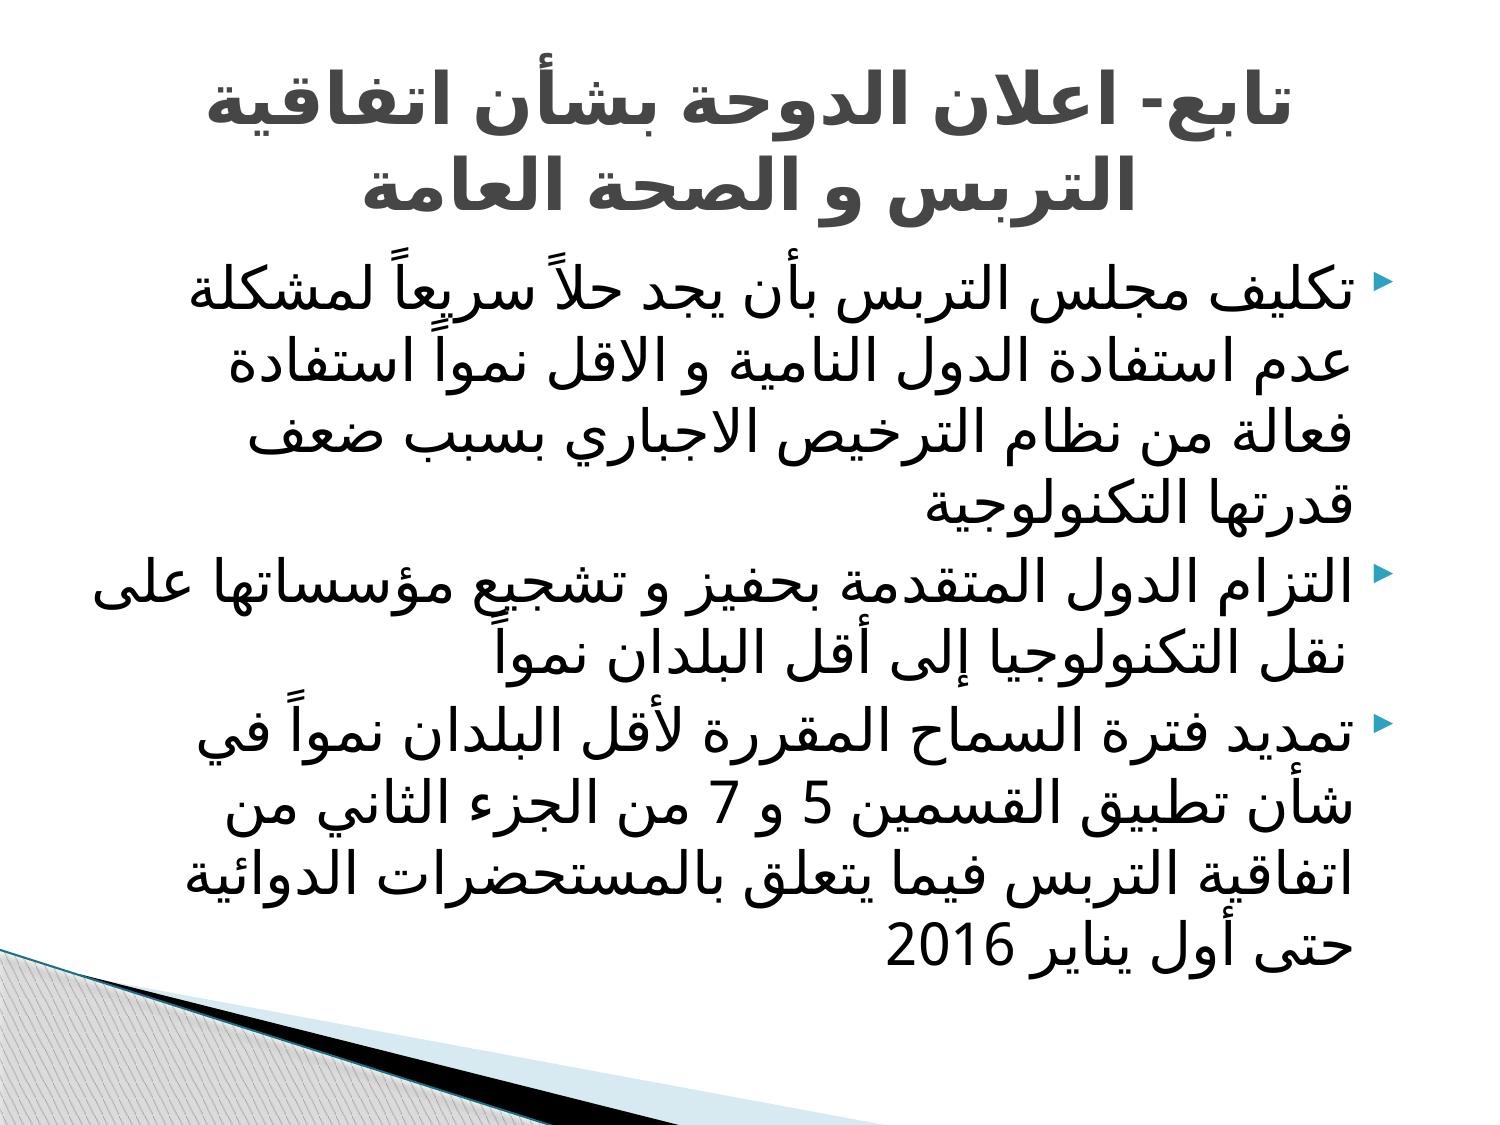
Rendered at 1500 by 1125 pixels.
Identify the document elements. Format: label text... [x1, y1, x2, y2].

title تابع- اعلان الدوحة بشأن اتفاقية التربس و الصحة العامة [75, 45, 1425, 233]
list تكليف مجلس التربس بأن يجد حلاً سريعاً لمشكلة عدم استفادة الدول النامية و الاقل نمواً استفادة فعالة من نظام الترخيص الاجباري بسبب ضعف قدرتها التكنولوجية التزام الدول المتقدمة بحفيز و تشجيع مؤسساتها على نقل التكنولوجيا إلى أقل البلدان نمواً تمديد فترة السماح المقررة لأقل البلدان نمواً في شأن تطبيق القسمين 5 و 7 من الجزء الثاني من اتفاقية التربس فيما يتعلق بالمستحضرات الدوائية حتى أول يناير 2016 [75, 243, 1425, 986]
